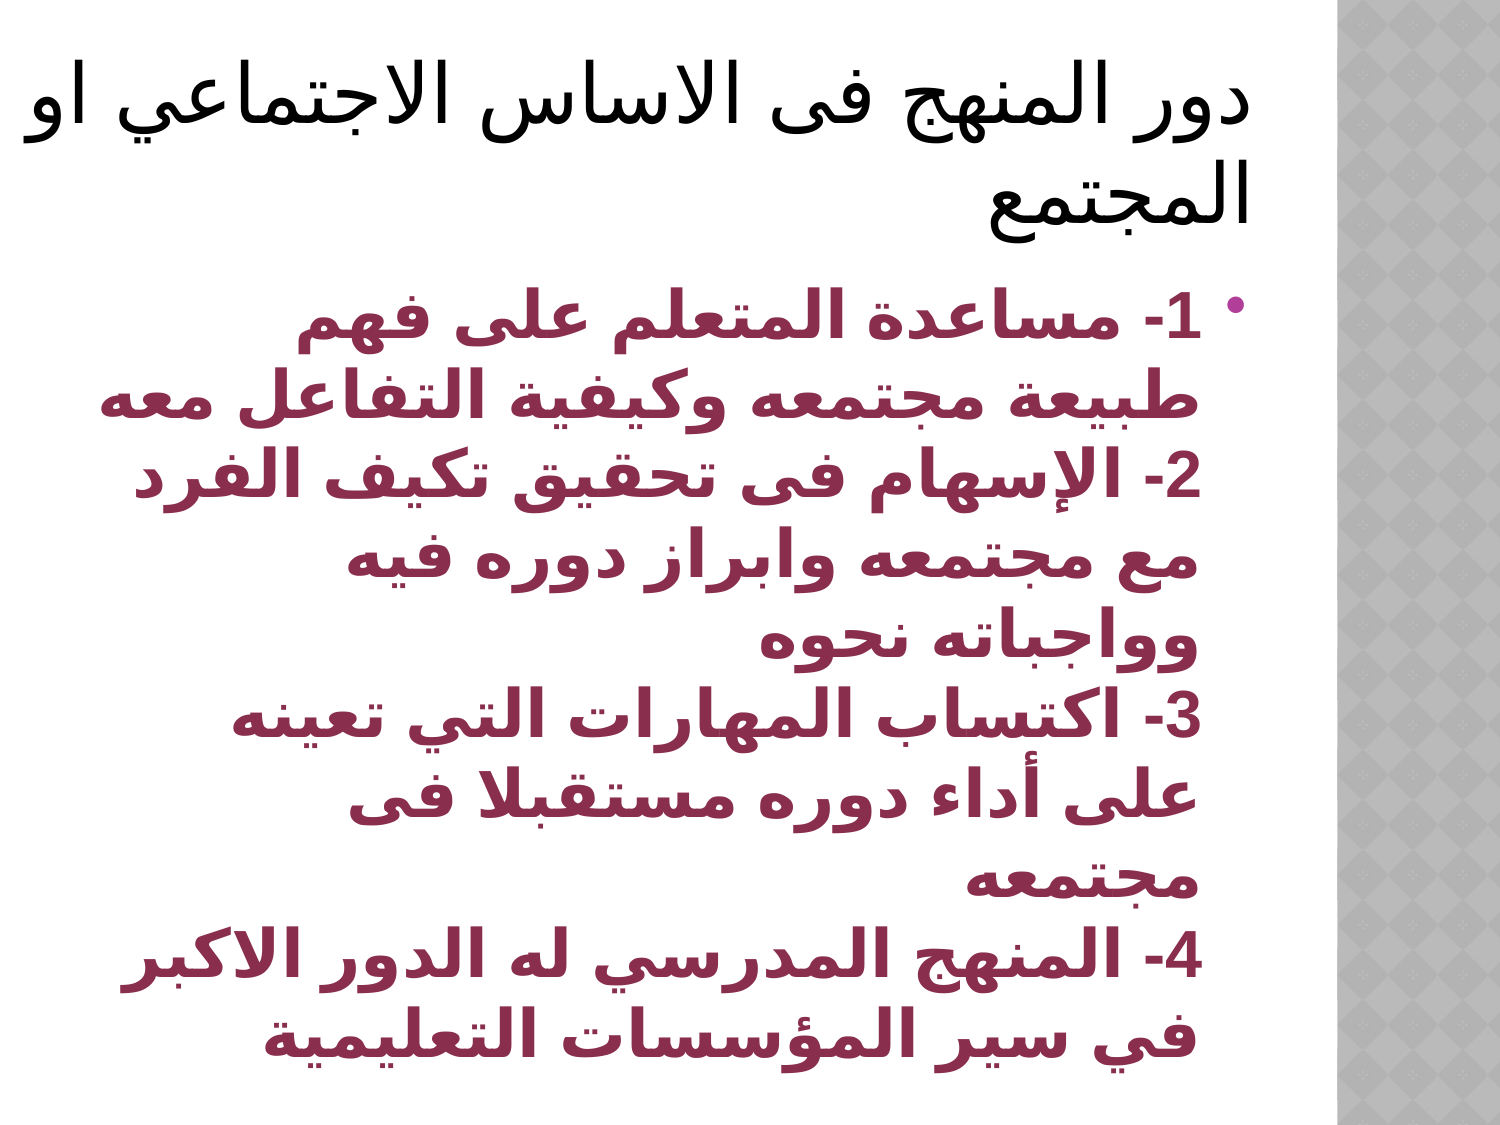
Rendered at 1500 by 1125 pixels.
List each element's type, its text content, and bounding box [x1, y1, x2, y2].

title دور المنهج فى الاساس الاجتماعي او المجتمع [0, 52, 1263, 240]
list 1- مساعدة المتعلم على فهم طبيعة مجتمعه وكيفية التفاعل معه 2- الإسهام فى تحقيق تكيف الفرد مع مجتمعه وابراز دوره فيه وواجباته نحوه 3- اكتساب المهارات التي تعينه على أداء دوره مستقبلا فى مجتمعه 4- المنهج المدرسي له الدور الاكبر في سير المؤسسات التعليمية [75, 264, 1263, 1059]
